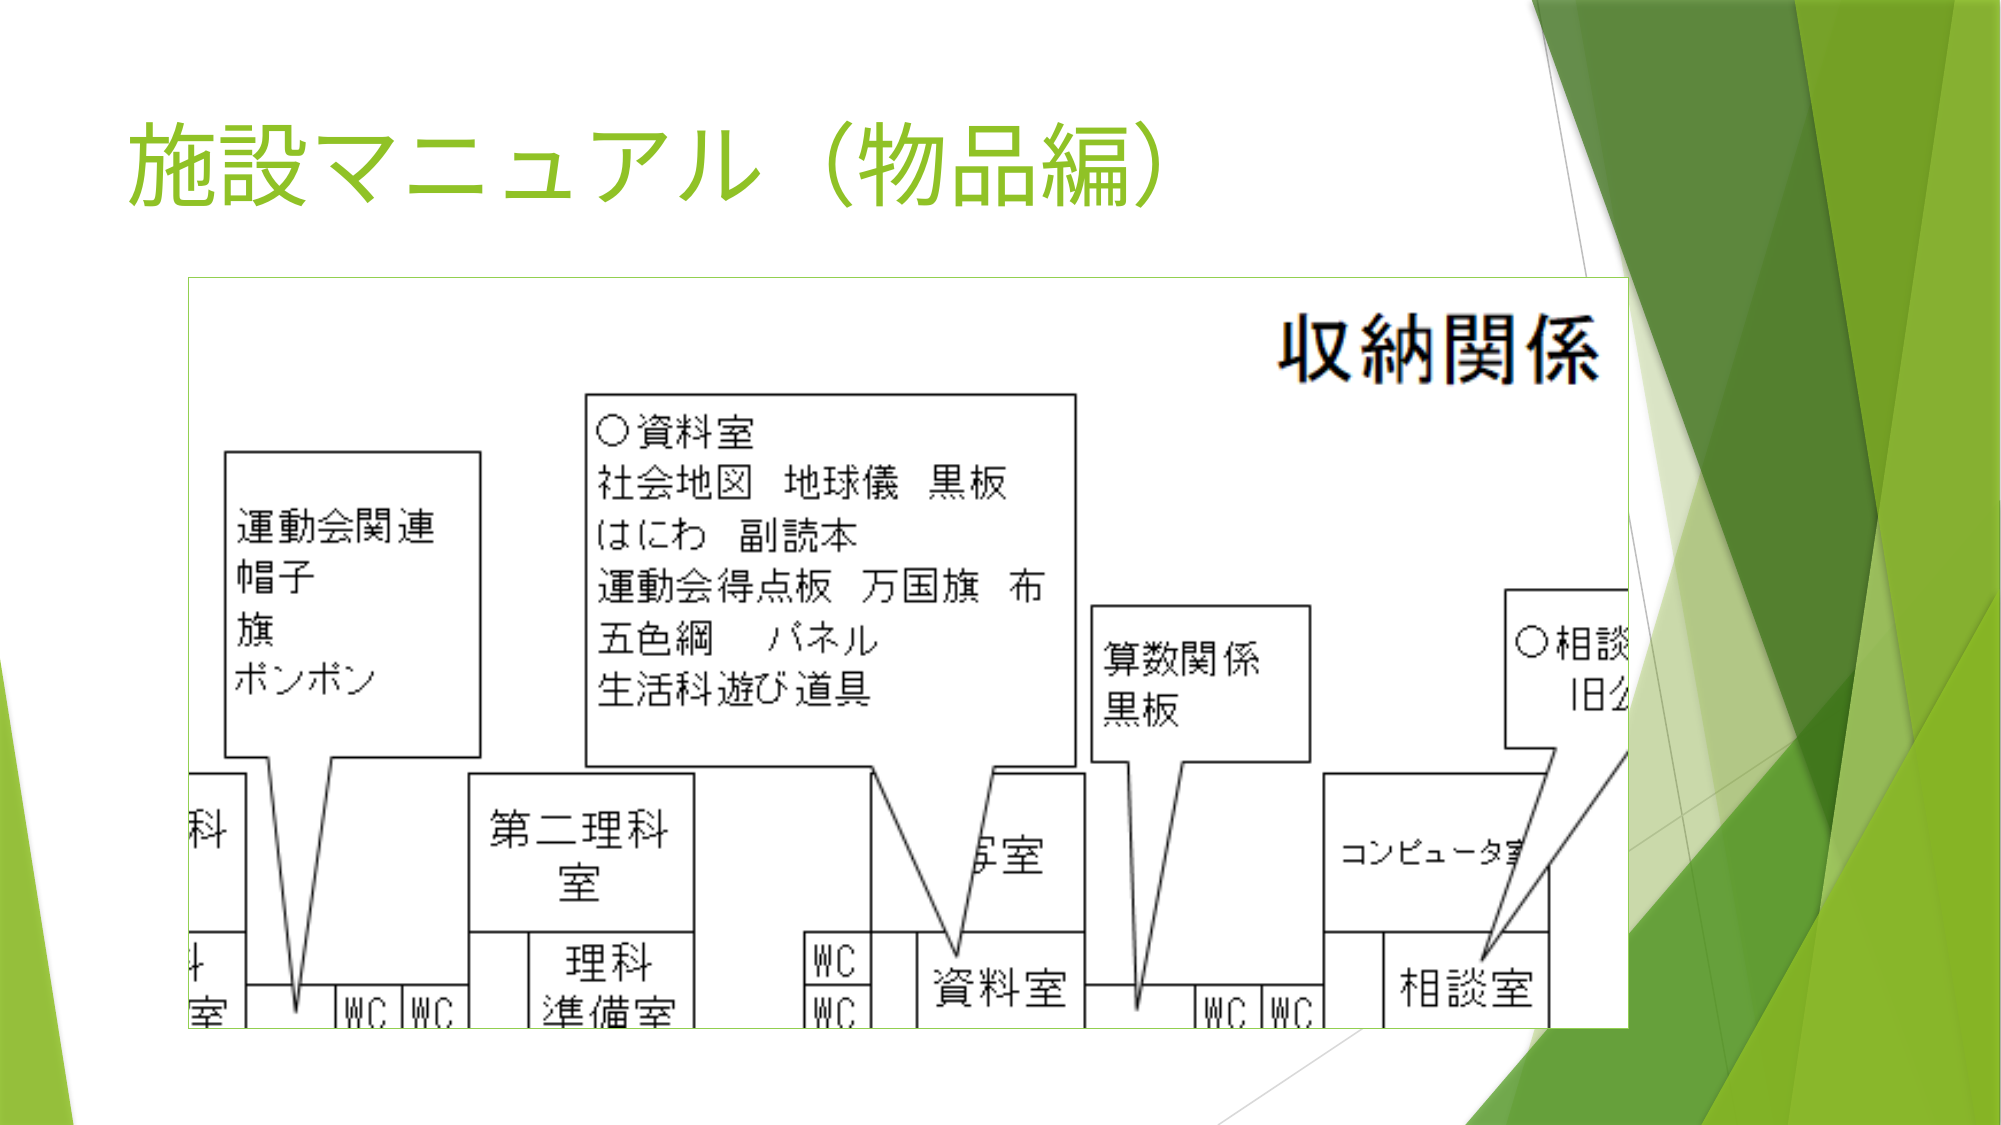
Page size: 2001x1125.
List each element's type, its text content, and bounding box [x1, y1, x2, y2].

title 施設マニュアル（物品編） [111, 99, 1522, 317]
picture [188, 276, 1629, 1029]
